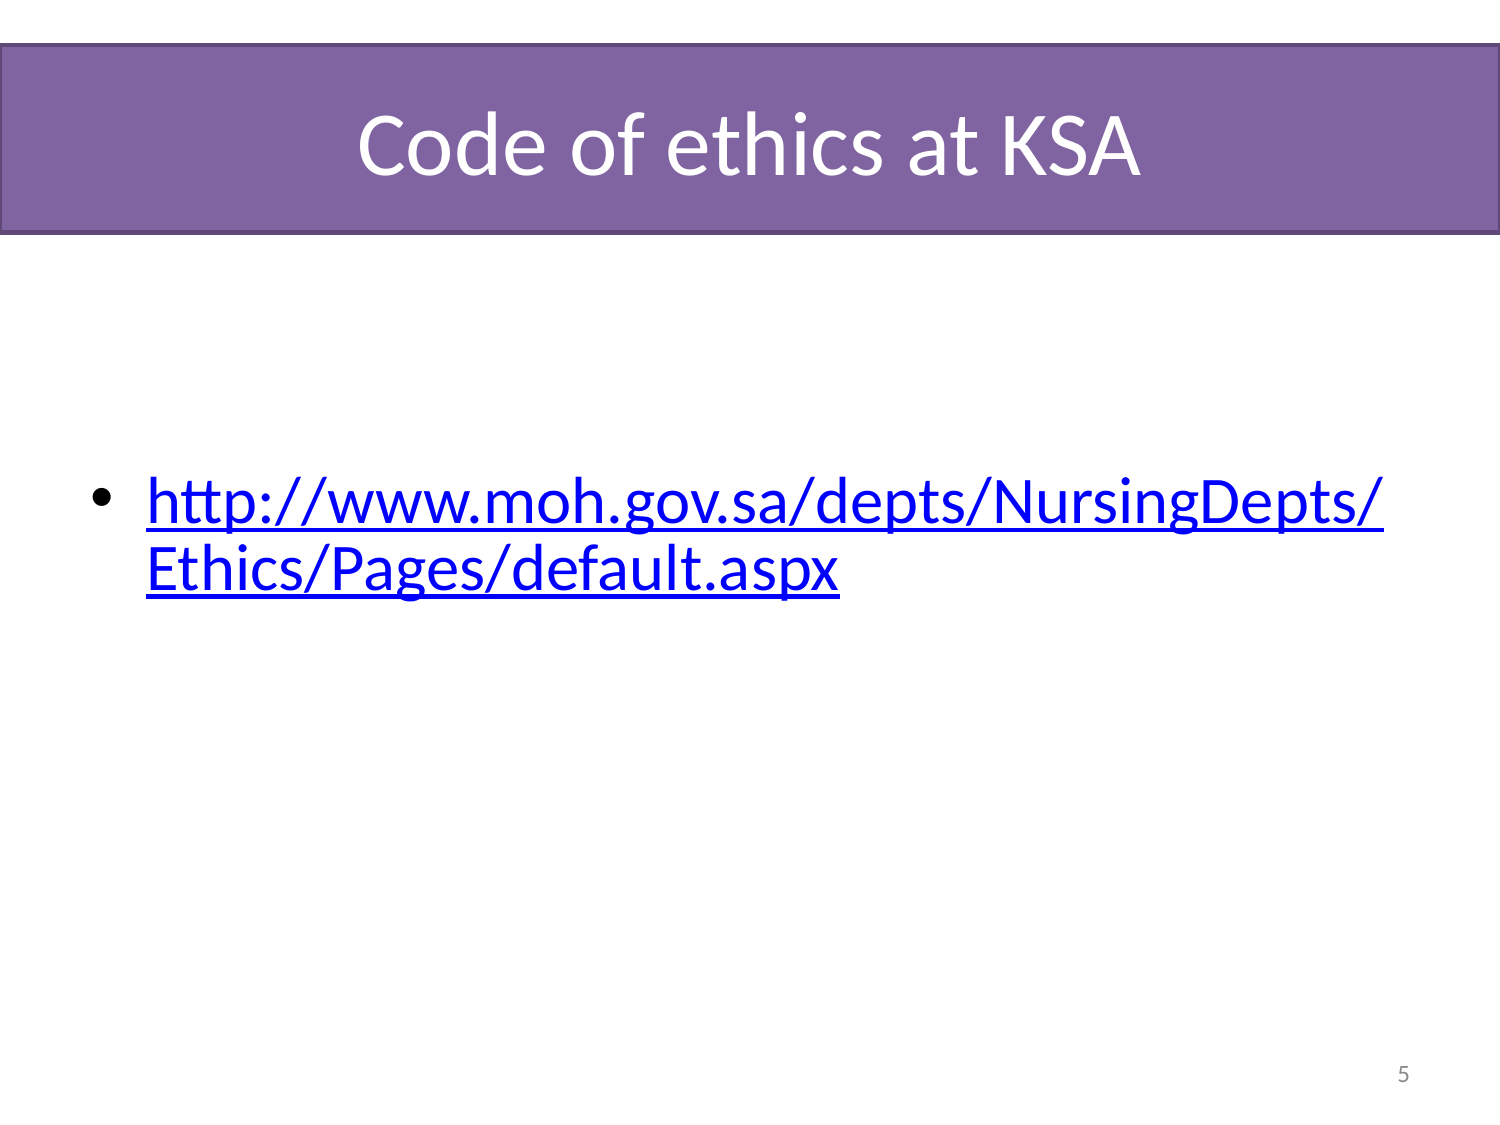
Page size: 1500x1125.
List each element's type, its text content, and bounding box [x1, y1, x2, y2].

slide_number 5 [1074, 1042, 1425, 1103]
list http://www.moh.gov.sa/depts/NursingDepts/Ethics/Pages/default.aspx [75, 262, 1425, 1005]
title Code of ethics at KSA [0, 43, 1500, 235]
